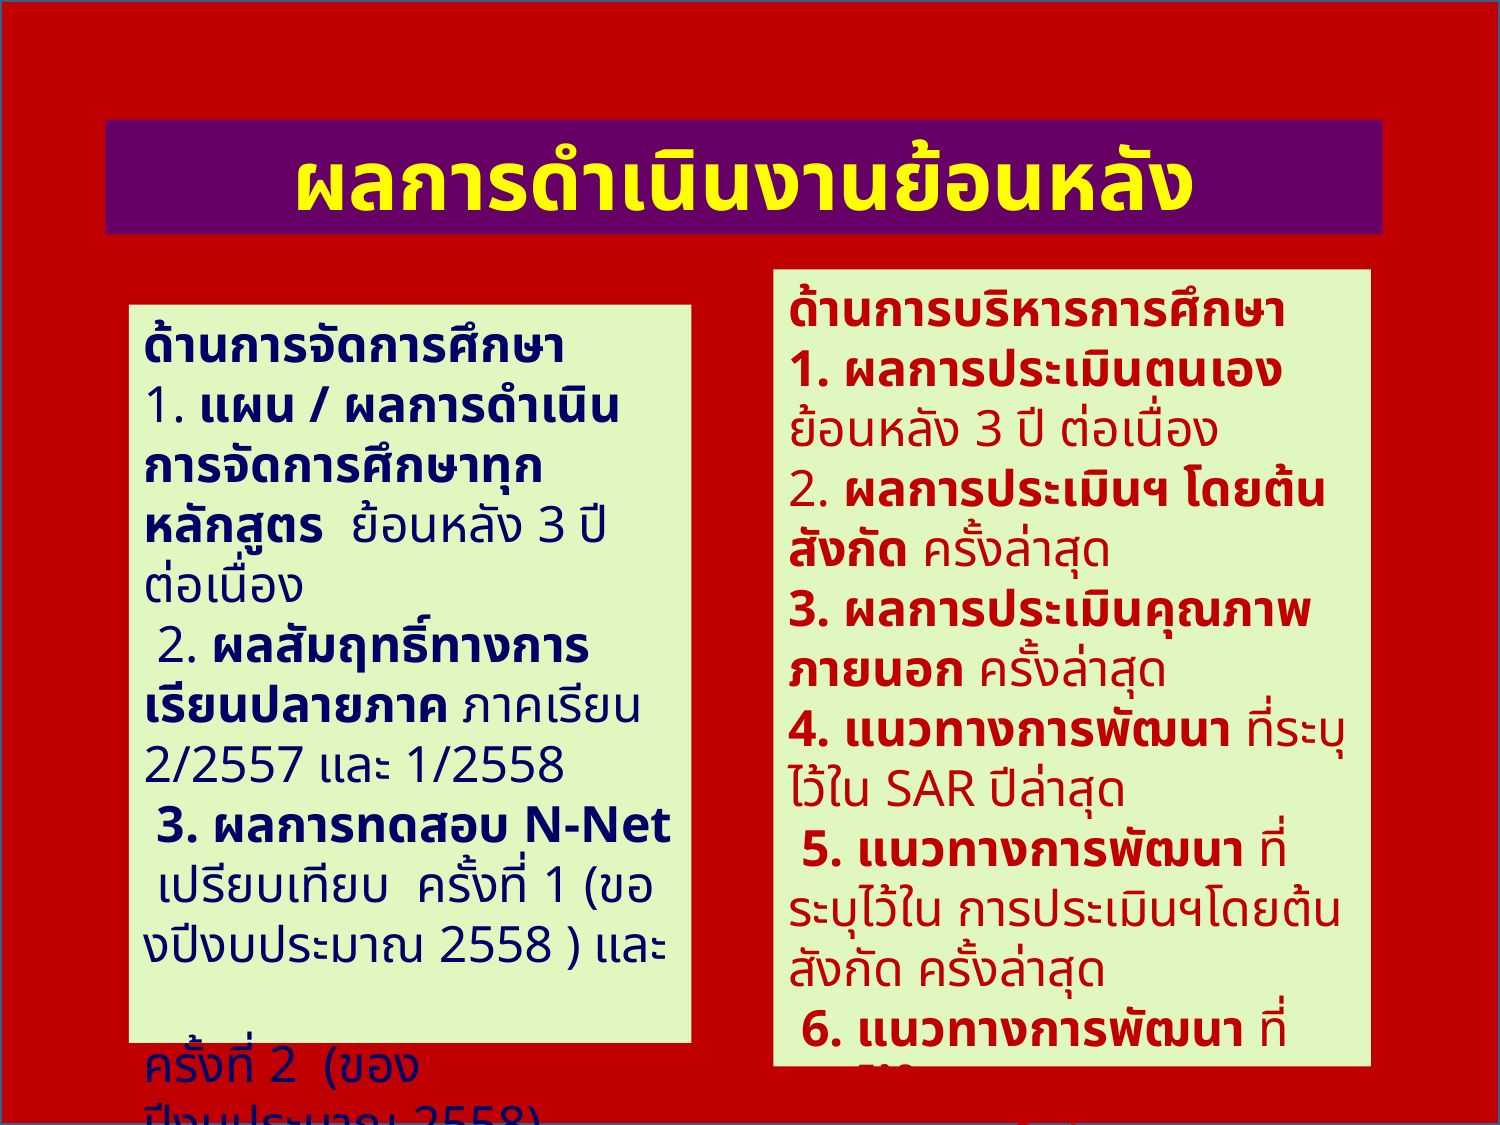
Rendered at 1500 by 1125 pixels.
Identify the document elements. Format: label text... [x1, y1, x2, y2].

text_box ผลการดำเนินงานย้อนหลัง [105, 119, 1383, 235]
text_box [0, 0, 1500, 1125]
text_box ด้านการจัดการศึกษา 1. แผน / ผลการดำเนินการจัดการศึกษาทุกหลักสูตร ย้อนหลัง 3 ปี ต่อเนื่อง 2. ผลสัมฤทธิ์ทางการเรียนปลายภาค ภาคเรียน 2/2557 และ 1/2558 3. ผลการทดสอบ N-Net เปรียบเทียบ ครั้งที่ 1 (ของปีงบประมาณ 2558 ) และ ครั้งที่ 2 (ของปีงบประมาณ 2558) [128, 304, 692, 1043]
text_box ด้านการบริหารการศึกษา 1. ผลการประเมินตนเอง ย้อนหลัง 3 ปี ต่อเนื่อง 2. ผลการประเมินฯ โดยต้นสังกัด ครั้งล่าสุด 3. ผลการประเมินคุณภาพภายนอก ครั้งล่าสุด 4. แนวทางการพัฒนา ที่ระบุไว้ใน SAR ปีล่าสุด 5. แนวทางการพัฒนา ที่ระบุไว้ใน การประเมินฯโดยต้นสังกัด ครั้งล่าสุด 6. แนวทางการพัฒนา ที่ระบุไว้ใน การประเมินคุณภาพภายนอก ครั้งล่าสุด [773, 269, 1371, 1067]
